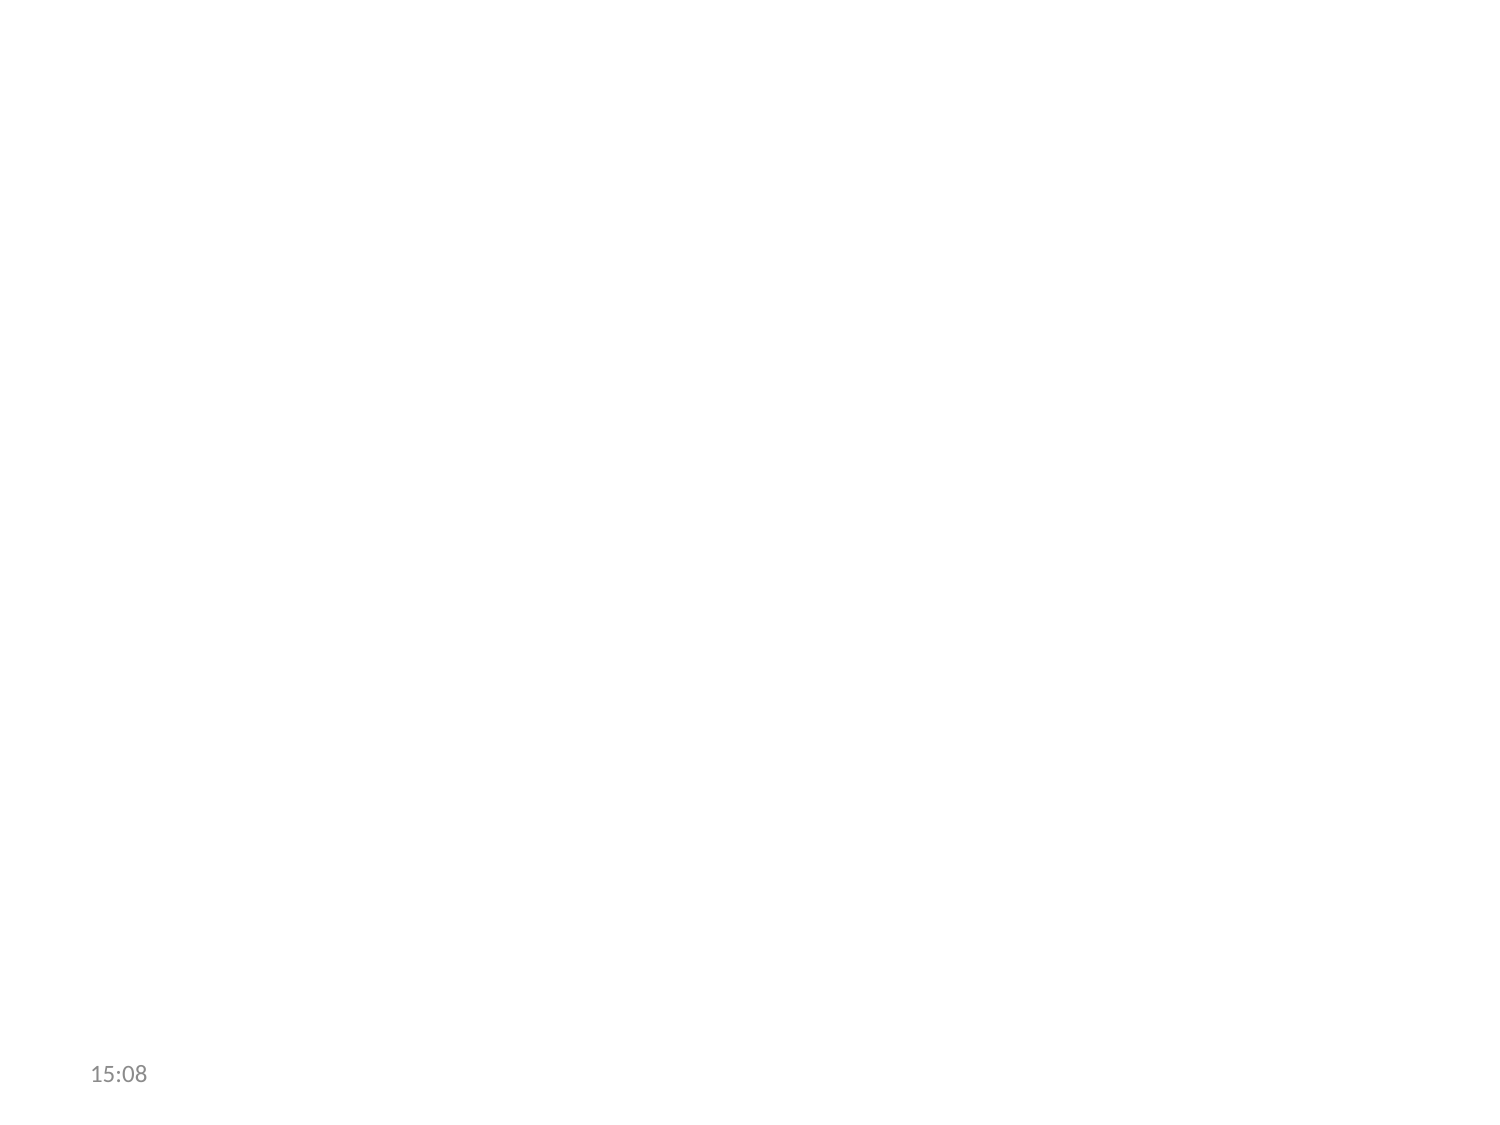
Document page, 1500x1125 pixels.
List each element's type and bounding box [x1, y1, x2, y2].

slide_number [75, 1042, 425, 1103]
